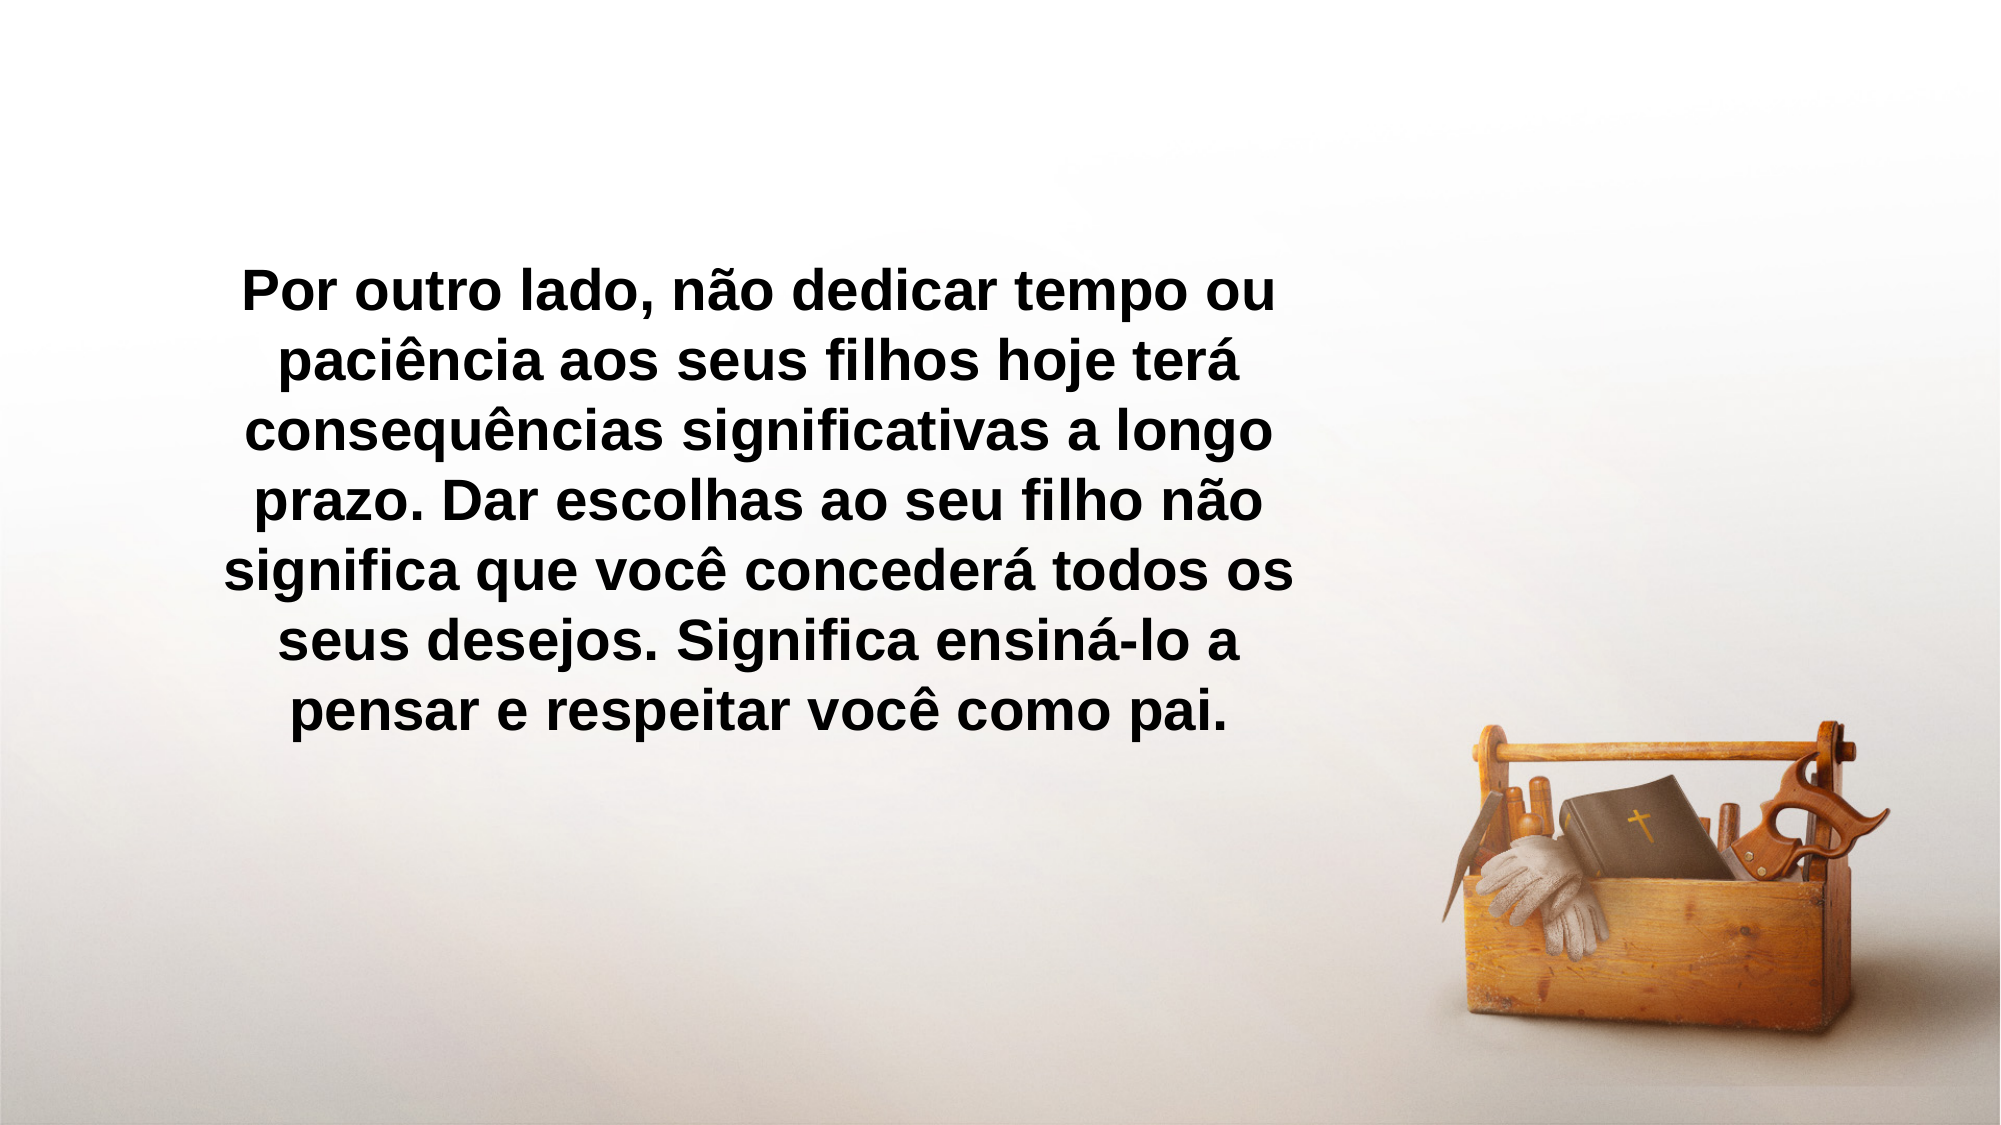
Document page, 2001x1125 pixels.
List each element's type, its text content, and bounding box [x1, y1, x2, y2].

text_box Por outro lado, não dedicar tempo ou paciência aos seus filhos hoje terá consequências significativas a longo prazo. Dar escolhas ao seu filho não significa que você concederá todos os seus desejos. Significa ensiná-lo a pensar e respeitar você como pai. [160, 245, 1359, 750]
picture [0, 0, 2001, 1125]
